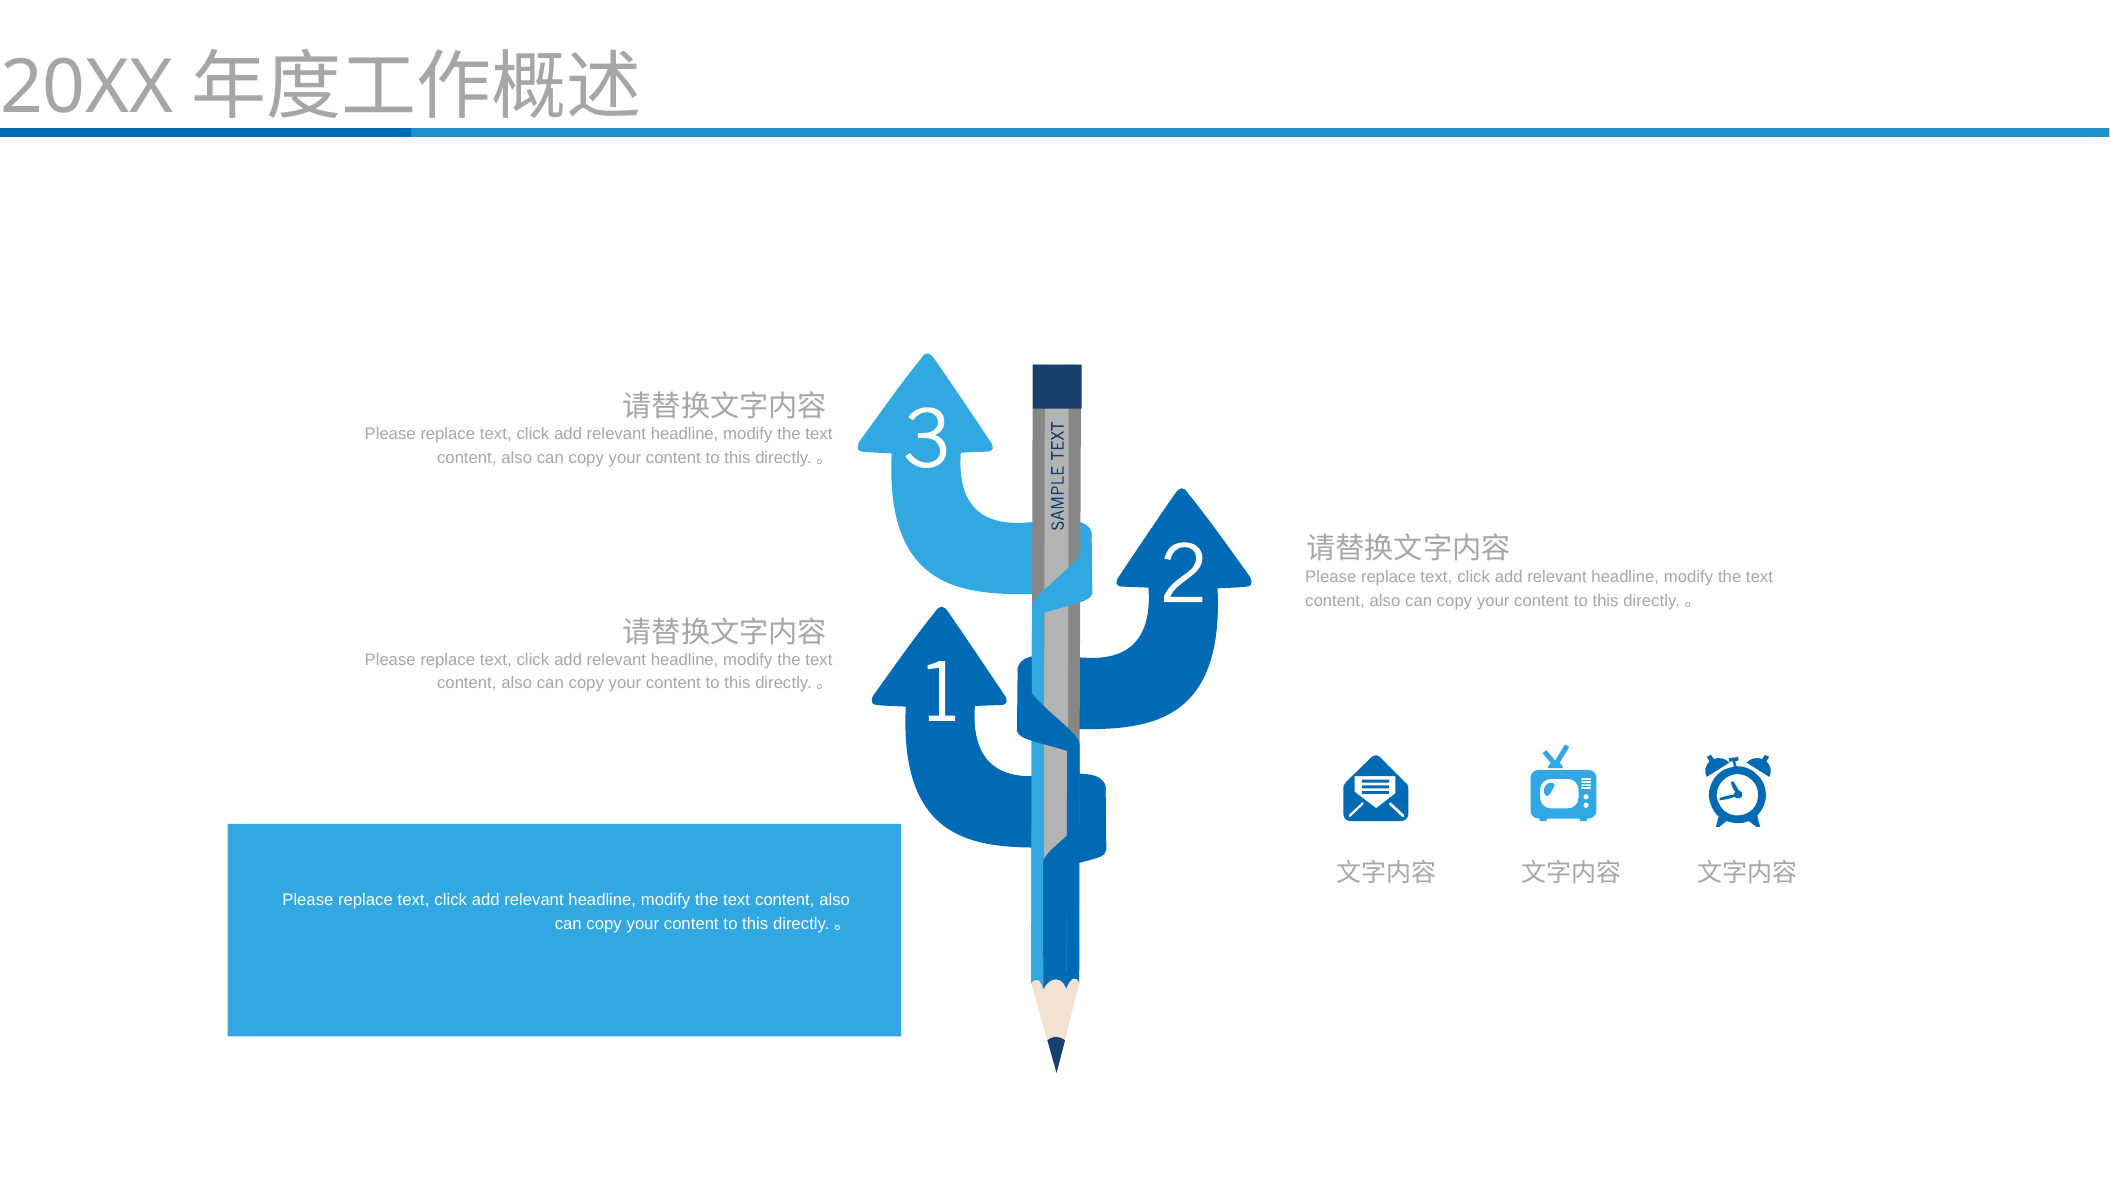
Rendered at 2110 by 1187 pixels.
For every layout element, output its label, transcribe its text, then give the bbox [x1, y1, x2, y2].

text_box [1746, 754, 1771, 777]
text_box 文字内容 [1678, 842, 1816, 894]
text_box [1343, 755, 1409, 822]
text_box [1705, 754, 1766, 827]
text_box 文字内容 [1503, 842, 1640, 894]
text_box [1290, 514, 1816, 617]
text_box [323, 598, 848, 699]
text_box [227, 823, 902, 1037]
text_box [854, 350, 1255, 1073]
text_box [323, 372, 848, 474]
text_box [1530, 744, 1597, 822]
text_box 文字内容 [1317, 842, 1455, 894]
text_box 20XX年度工作概述 [0, 37, 785, 129]
